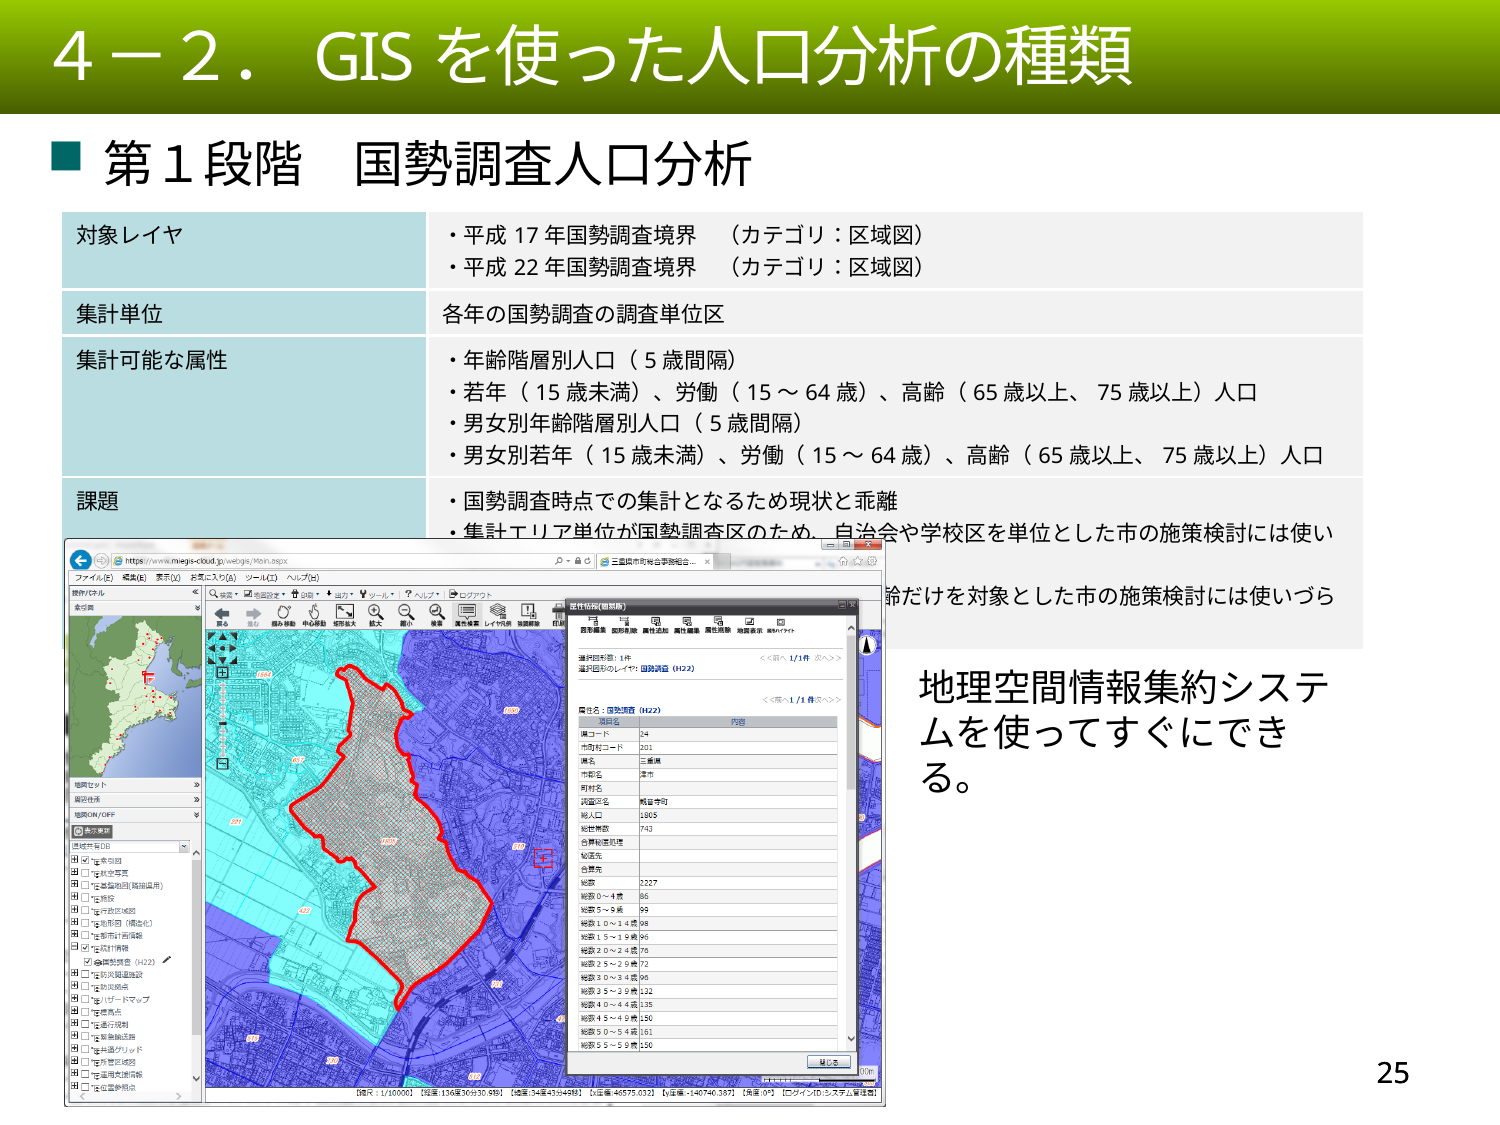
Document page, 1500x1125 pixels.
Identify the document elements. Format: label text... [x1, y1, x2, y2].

picture [64, 538, 886, 1107]
text_box 地理空間情報集約システムを使ってすぐにできる。 [903, 656, 1365, 807]
table_cell ・年齢階層別人口（5歳間隔） ・若年（15歳未満）、労働（15～64歳）、高齢（65歳以上、75歳以上）人口 ・男女別年齢階層別人口（5歳間隔） ・男女別若年（15歳未満）、労働（15～64歳）、高齢（65歳以上、75歳以上）人口 [429, 337, 1363, 476]
table_cell 課題 [62, 478, 426, 538]
text_box ４－２．GISを使った人口分析の種類 [25, 12, 1471, 96]
table_cell 各年の国勢調査の調査単位区 [429, 291, 1363, 334]
table_cell 集計可能な属性 [62, 337, 426, 476]
text_box 24 [1074, 1046, 1425, 1103]
table_cell 集計単位 [62, 291, 426, 334]
table_cell ・国勢調査時点での集計となるため現状と乖離 ・集計エリア単位が国勢調査区のため、自治会や学校区を単位とした市の施策検討には使いづらい ・集計年齢単位が5歳単位のため、特定の年齢だけを対象とした市の施策検討には使いづらい [429, 478, 1363, 649]
table_header ・平成17年国勢調査境界 （カテゴリ：区域図） ・平成22年国勢調査境界 （カテゴリ：区域図） [429, 212, 1363, 288]
table_header 対象レイヤ [62, 212, 426, 288]
text_box 第１段階 国勢調査人口分析 [32, 125, 1472, 249]
